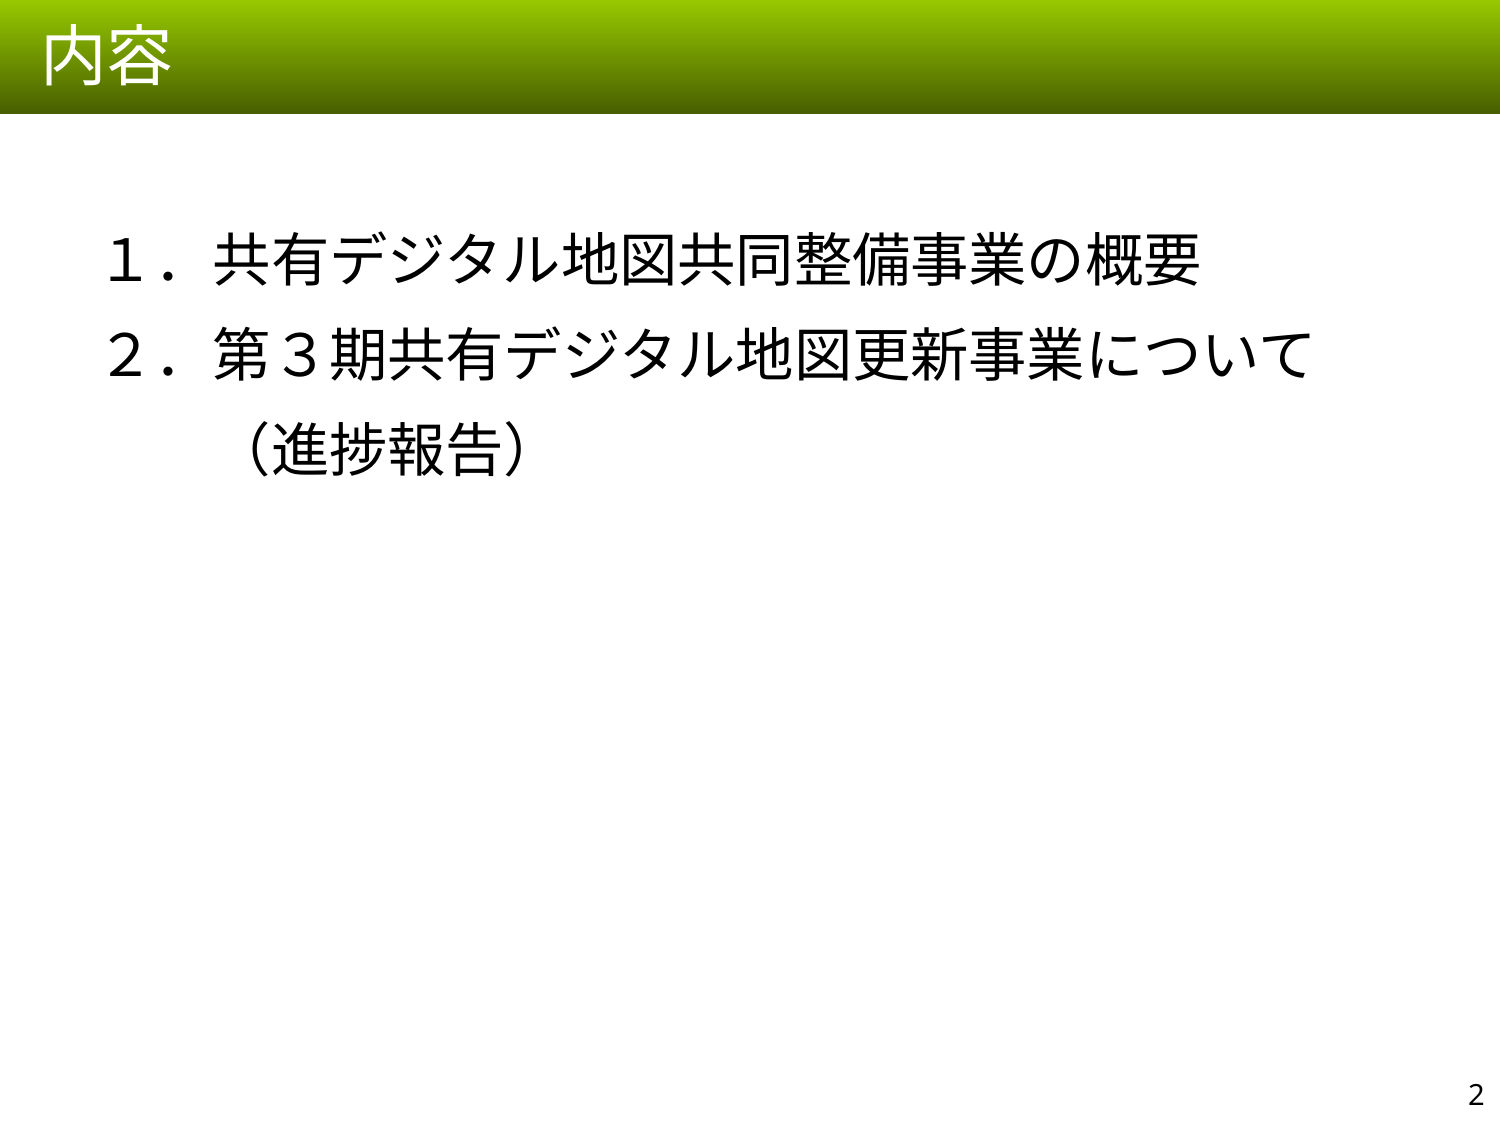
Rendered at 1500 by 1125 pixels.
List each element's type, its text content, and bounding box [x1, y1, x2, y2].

slide_number 1 [1149, 1068, 1500, 1125]
list １．共有デジタル地図共同整備事業の概要 ２．第３期共有デジタル地図更新事業について （進捗報告） [81, 215, 1500, 1047]
title 内容 [25, 12, 1471, 96]
